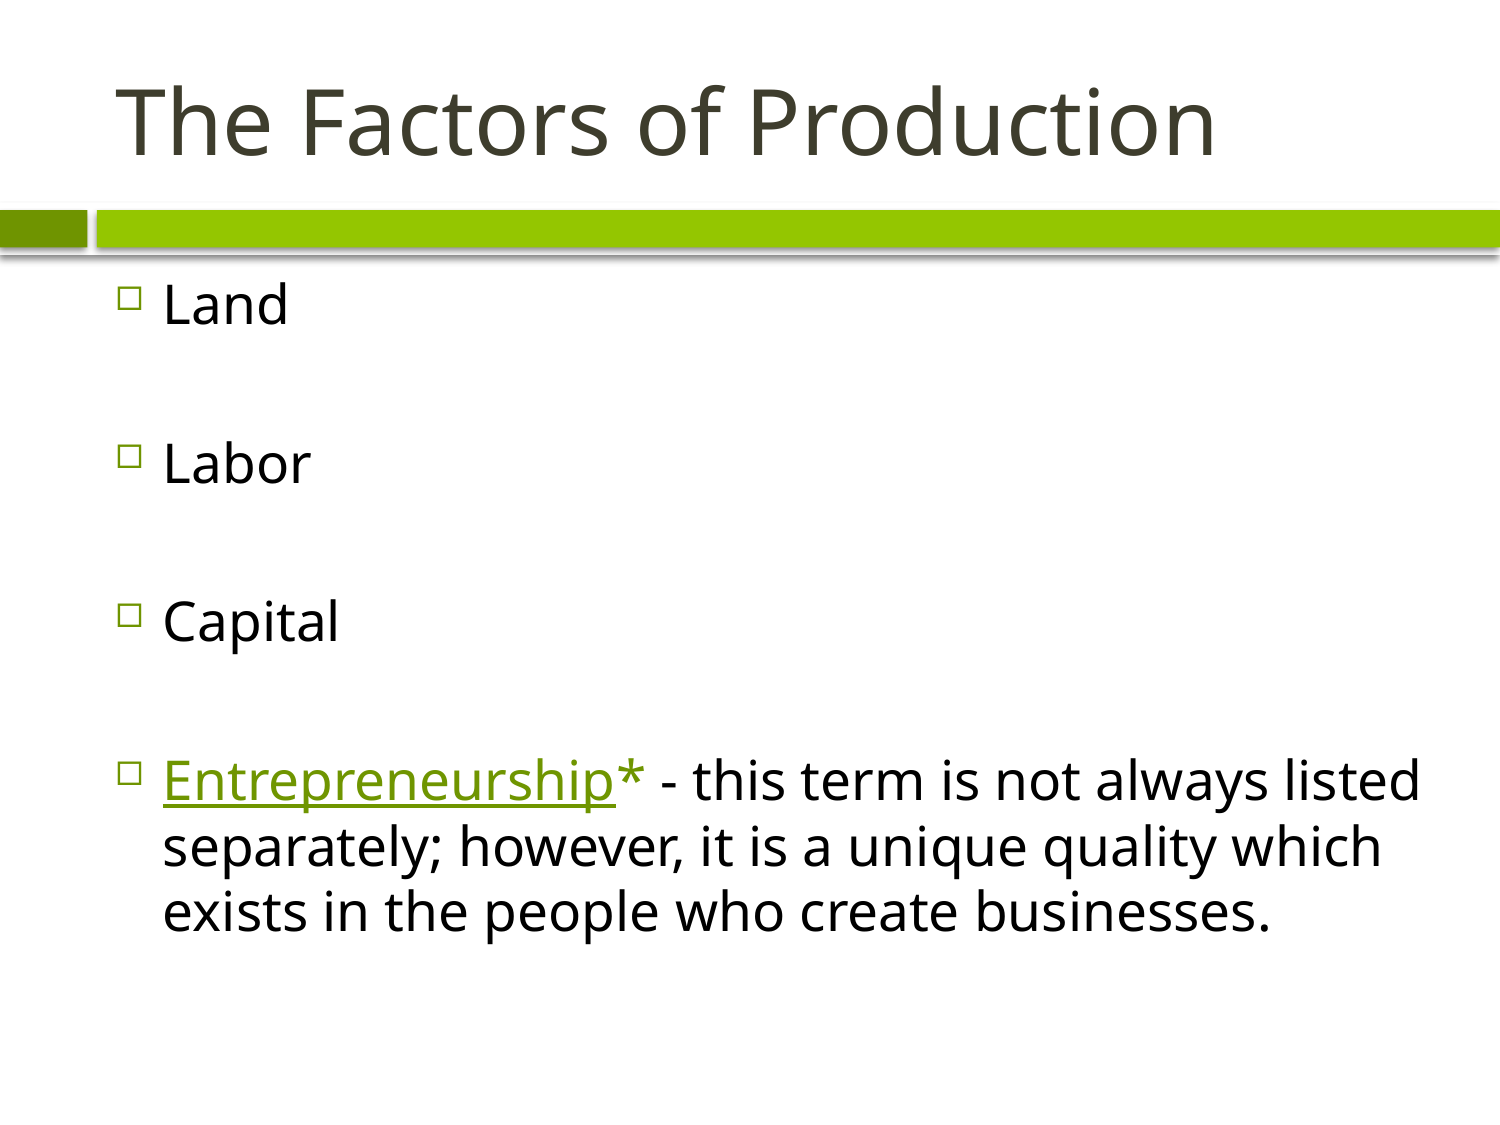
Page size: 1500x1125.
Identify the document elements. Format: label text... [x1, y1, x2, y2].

title The Factors of Production [100, 37, 1438, 200]
list Land Labor Capital Entrepreneurship* - this term is not always listed separately; however, it is a unique quality which exists in the people who create businesses. [100, 262, 1438, 1000]
